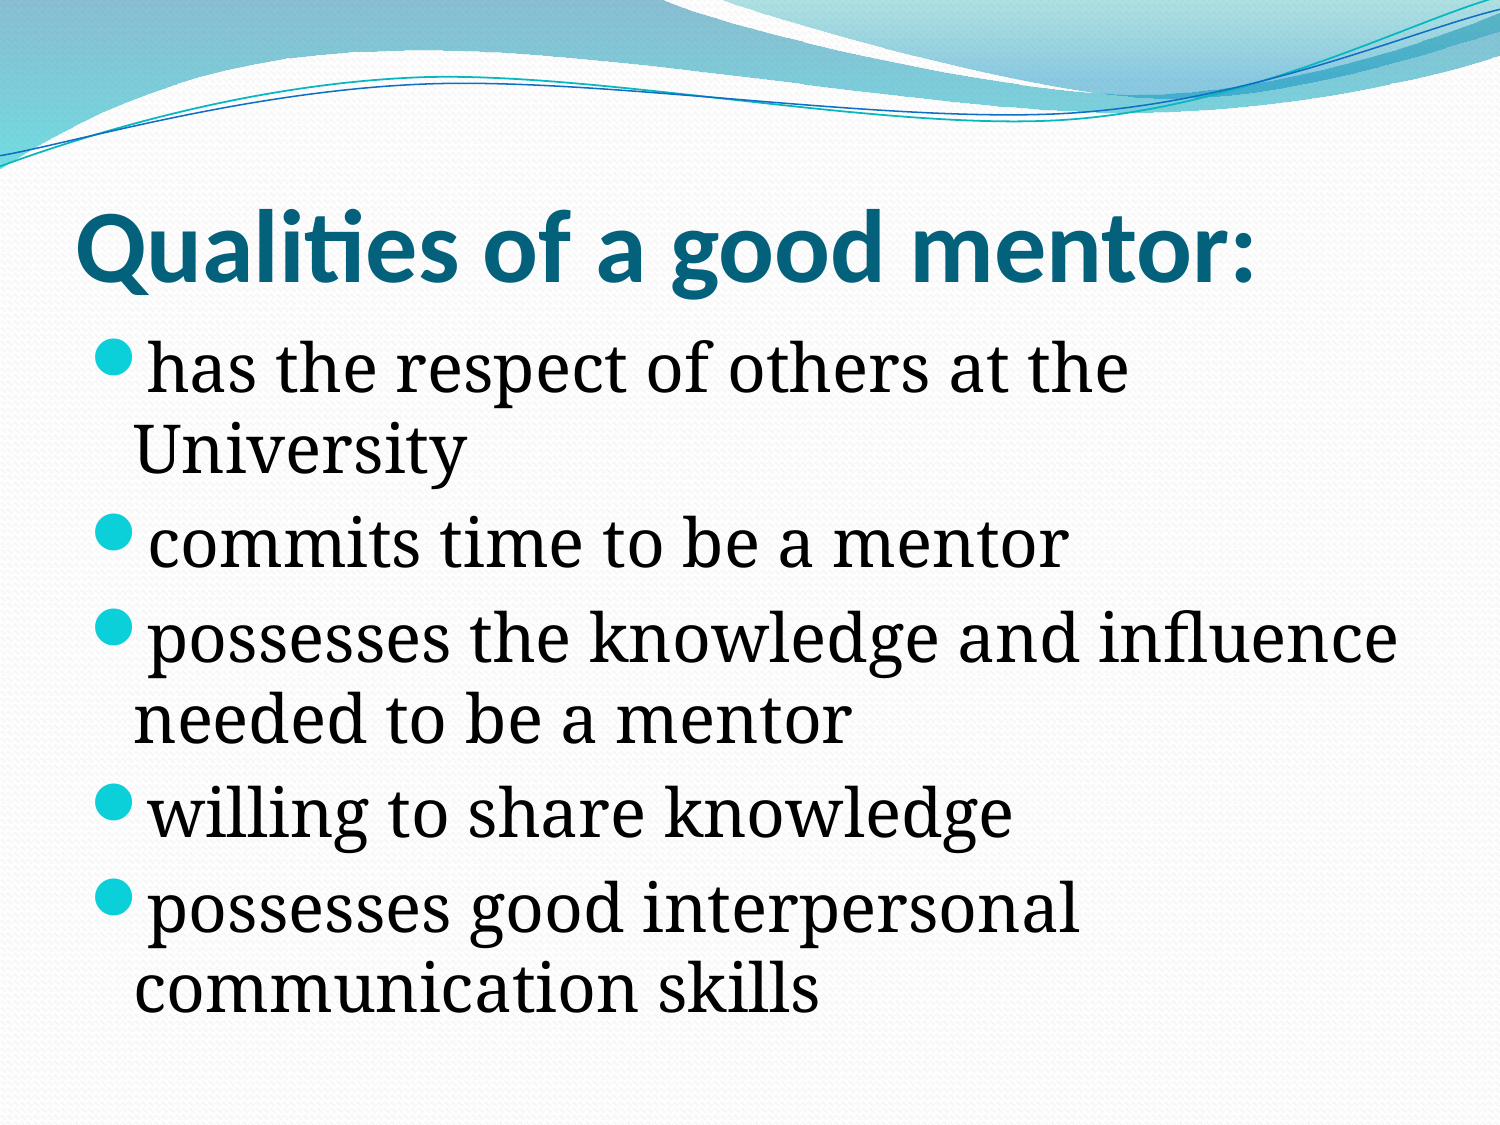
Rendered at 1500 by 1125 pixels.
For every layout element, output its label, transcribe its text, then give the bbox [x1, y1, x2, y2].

title Qualities of a good mentor: [75, 115, 1425, 303]
list has the respect of others at the University commits time to be a mentor possesses the knowledge and influence needed to be a mentor willing to share knowledge possesses good interpersonal communication skills [75, 317, 1425, 1038]
